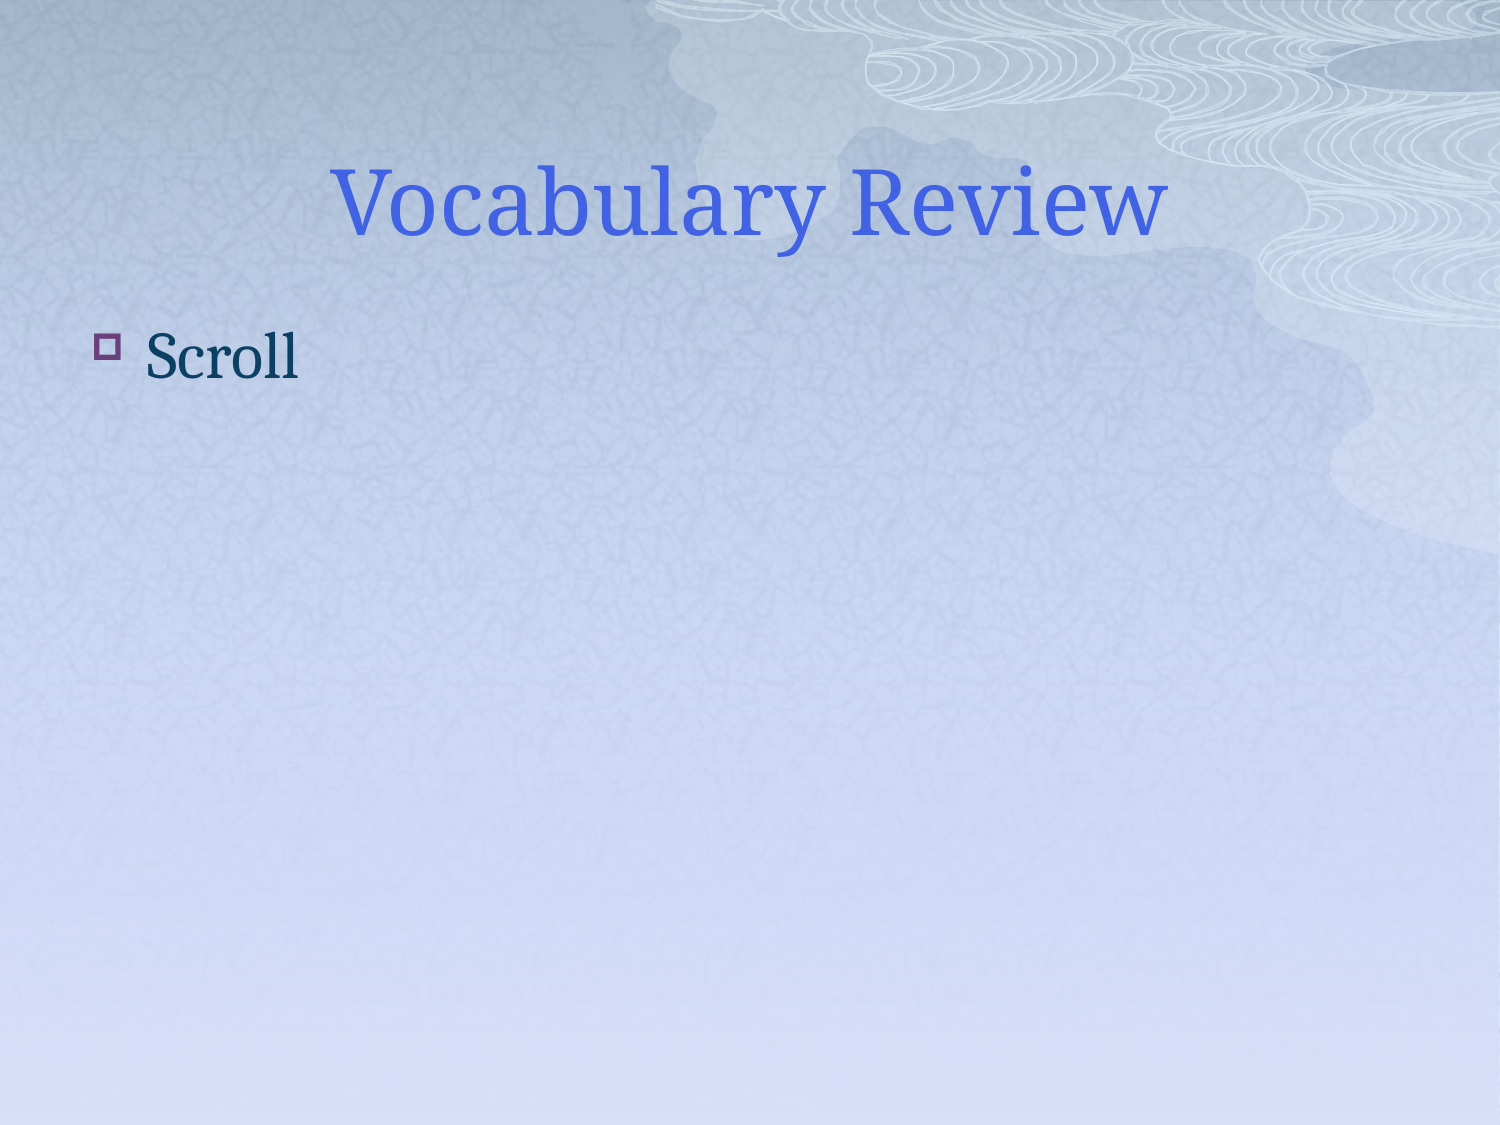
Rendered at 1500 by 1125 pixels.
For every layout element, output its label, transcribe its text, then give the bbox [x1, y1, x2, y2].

list Scroll [76, 304, 1430, 1032]
title Vocabulary Review [75, 105, 1425, 293]
